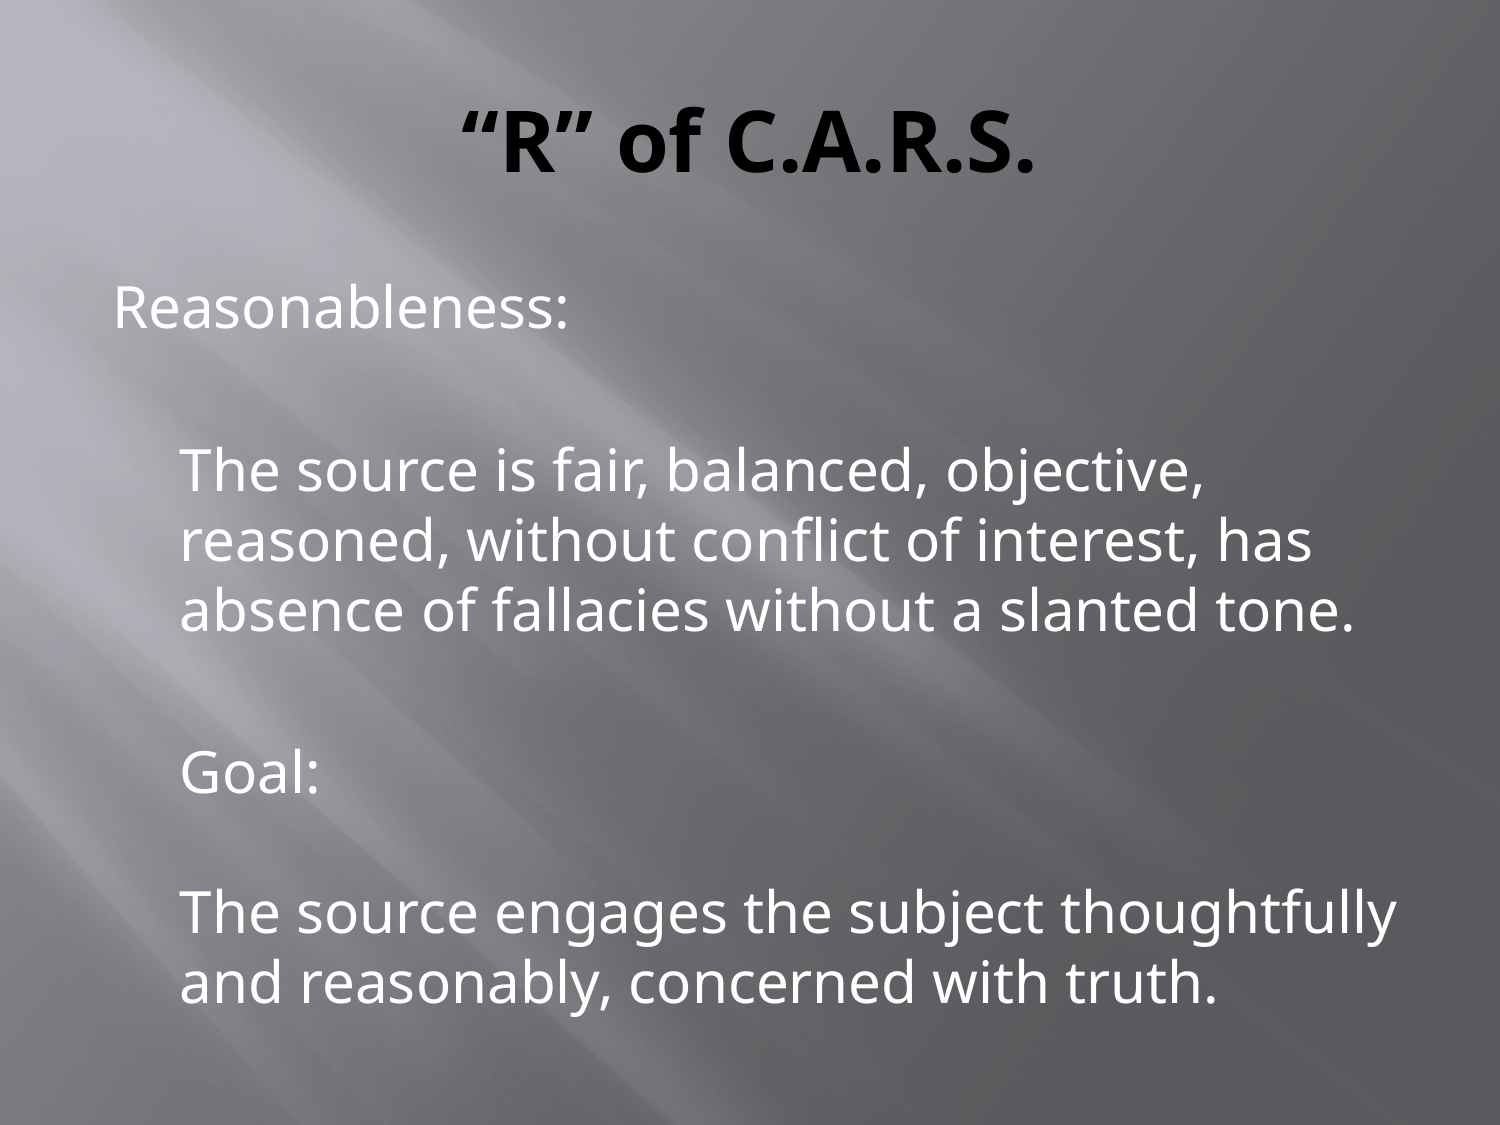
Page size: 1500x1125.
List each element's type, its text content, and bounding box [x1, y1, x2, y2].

list Reasonableness: The source is fair, balanced, objective, reasoned, without conflict of interest, has absence of fallacies without a slanted tone. Goal: The source engages the subject thoughtfully and reasonably, concerned with truth. [75, 262, 1425, 1035]
title “R” of C.A.R.S. [75, 45, 1425, 233]
